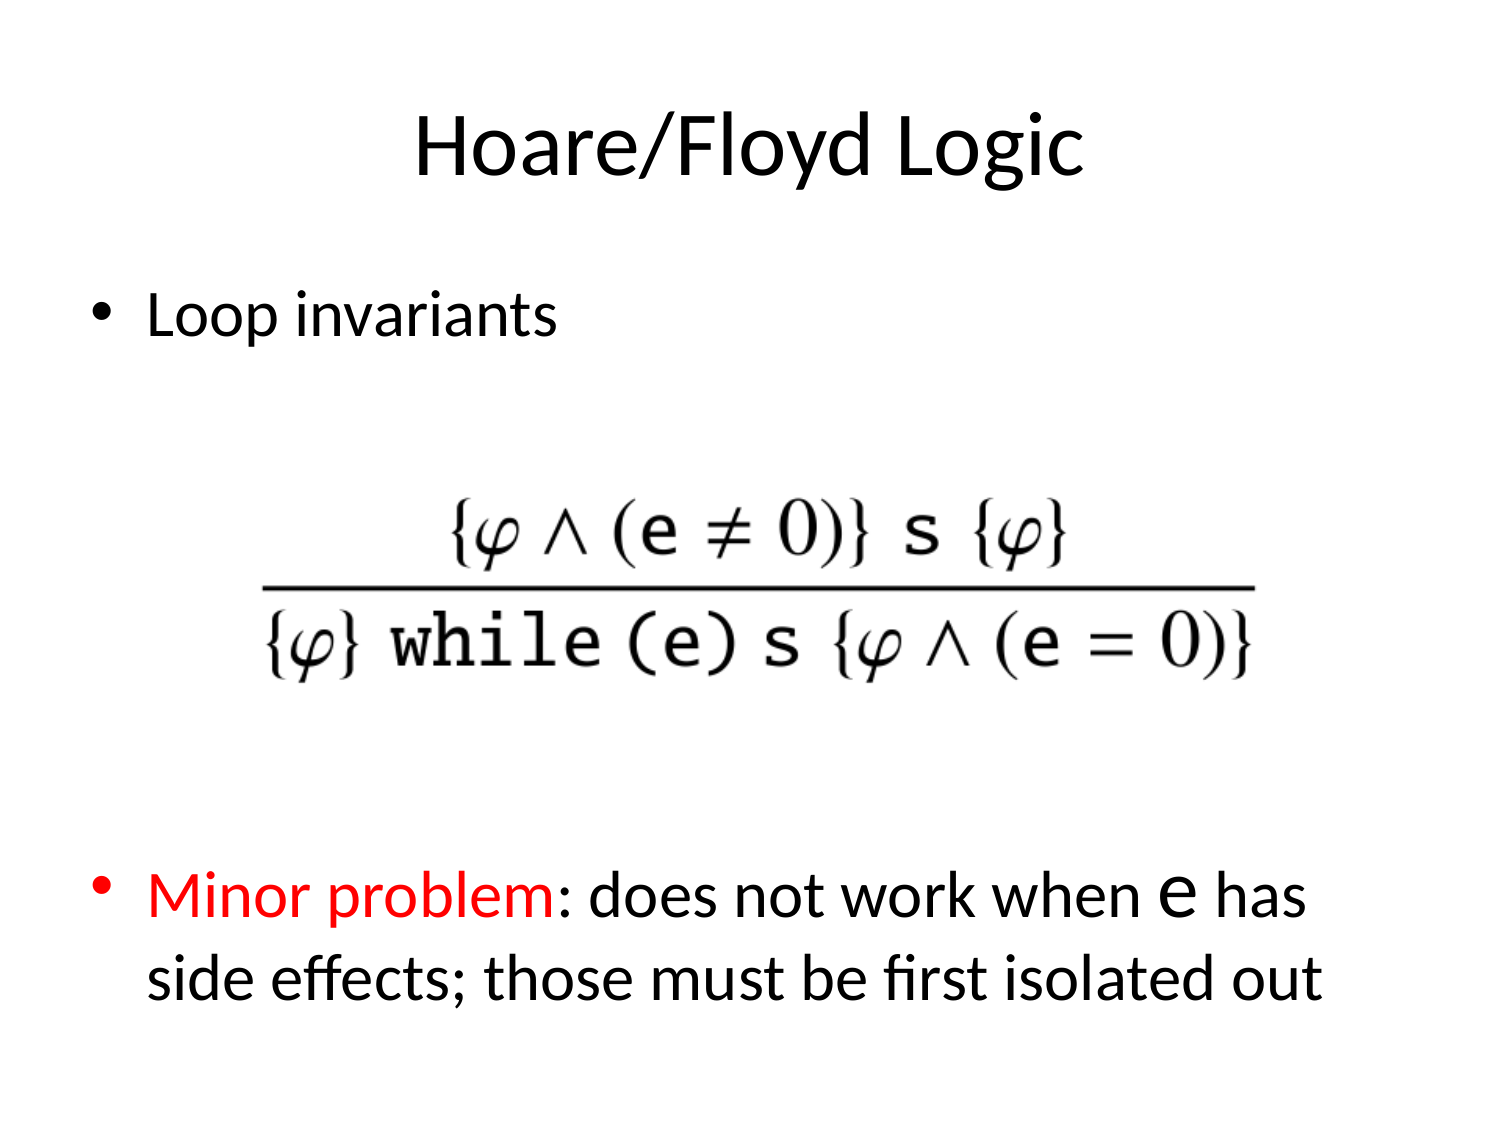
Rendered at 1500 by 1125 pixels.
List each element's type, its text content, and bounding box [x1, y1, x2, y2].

list Loop invariants Minor problem: does not work when e has side effects; those must be first isolated out [75, 262, 1400, 1063]
title Hoare/Floyd Logic [75, 45, 1425, 233]
picture [249, 487, 1266, 691]
